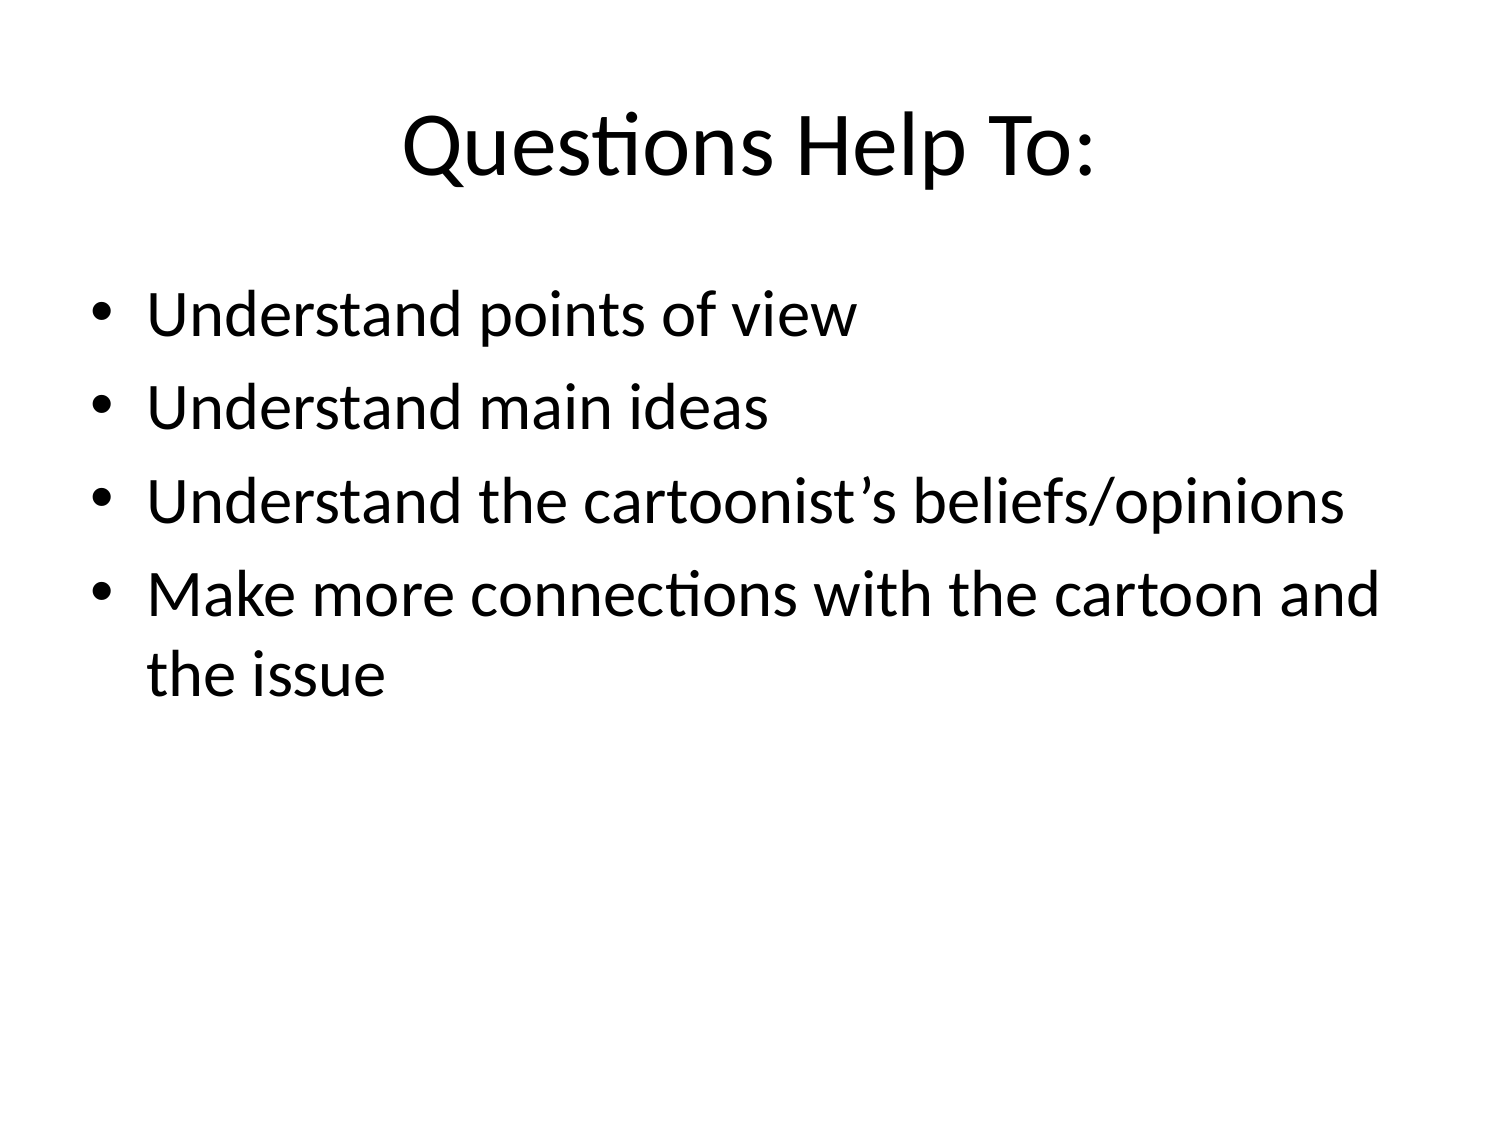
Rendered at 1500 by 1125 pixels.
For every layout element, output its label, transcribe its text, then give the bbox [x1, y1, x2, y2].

list Understand points of view Understand main ideas Understand the cartoonist’s beliefs/opinions Make more connections with the cartoon and the issue [75, 262, 1425, 1005]
title Questions Help To: [75, 45, 1425, 233]
